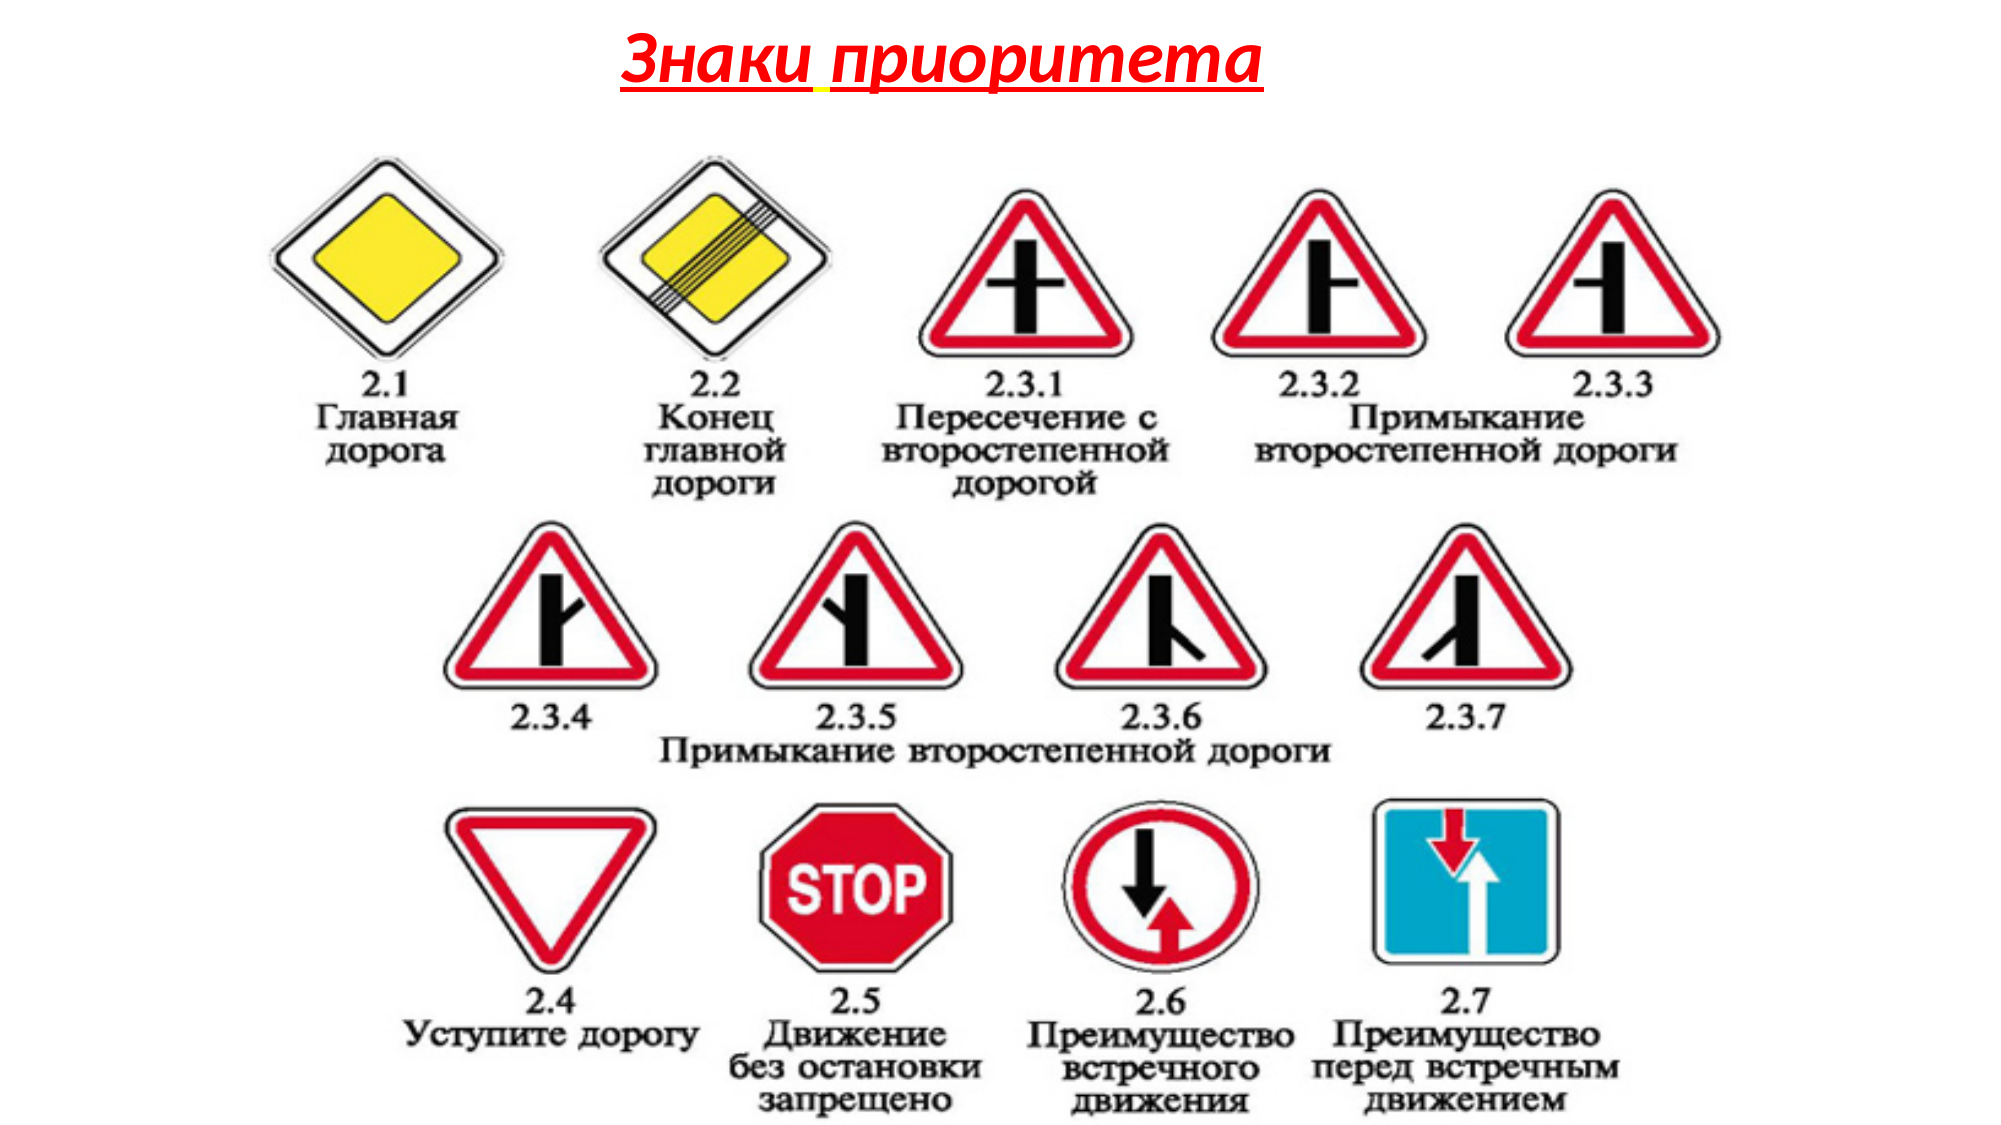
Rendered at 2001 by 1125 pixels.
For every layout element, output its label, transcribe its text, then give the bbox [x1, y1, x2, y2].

text_box Знаки приоритета [605, 0, 1279, 105]
picture [260, 152, 1731, 1125]
